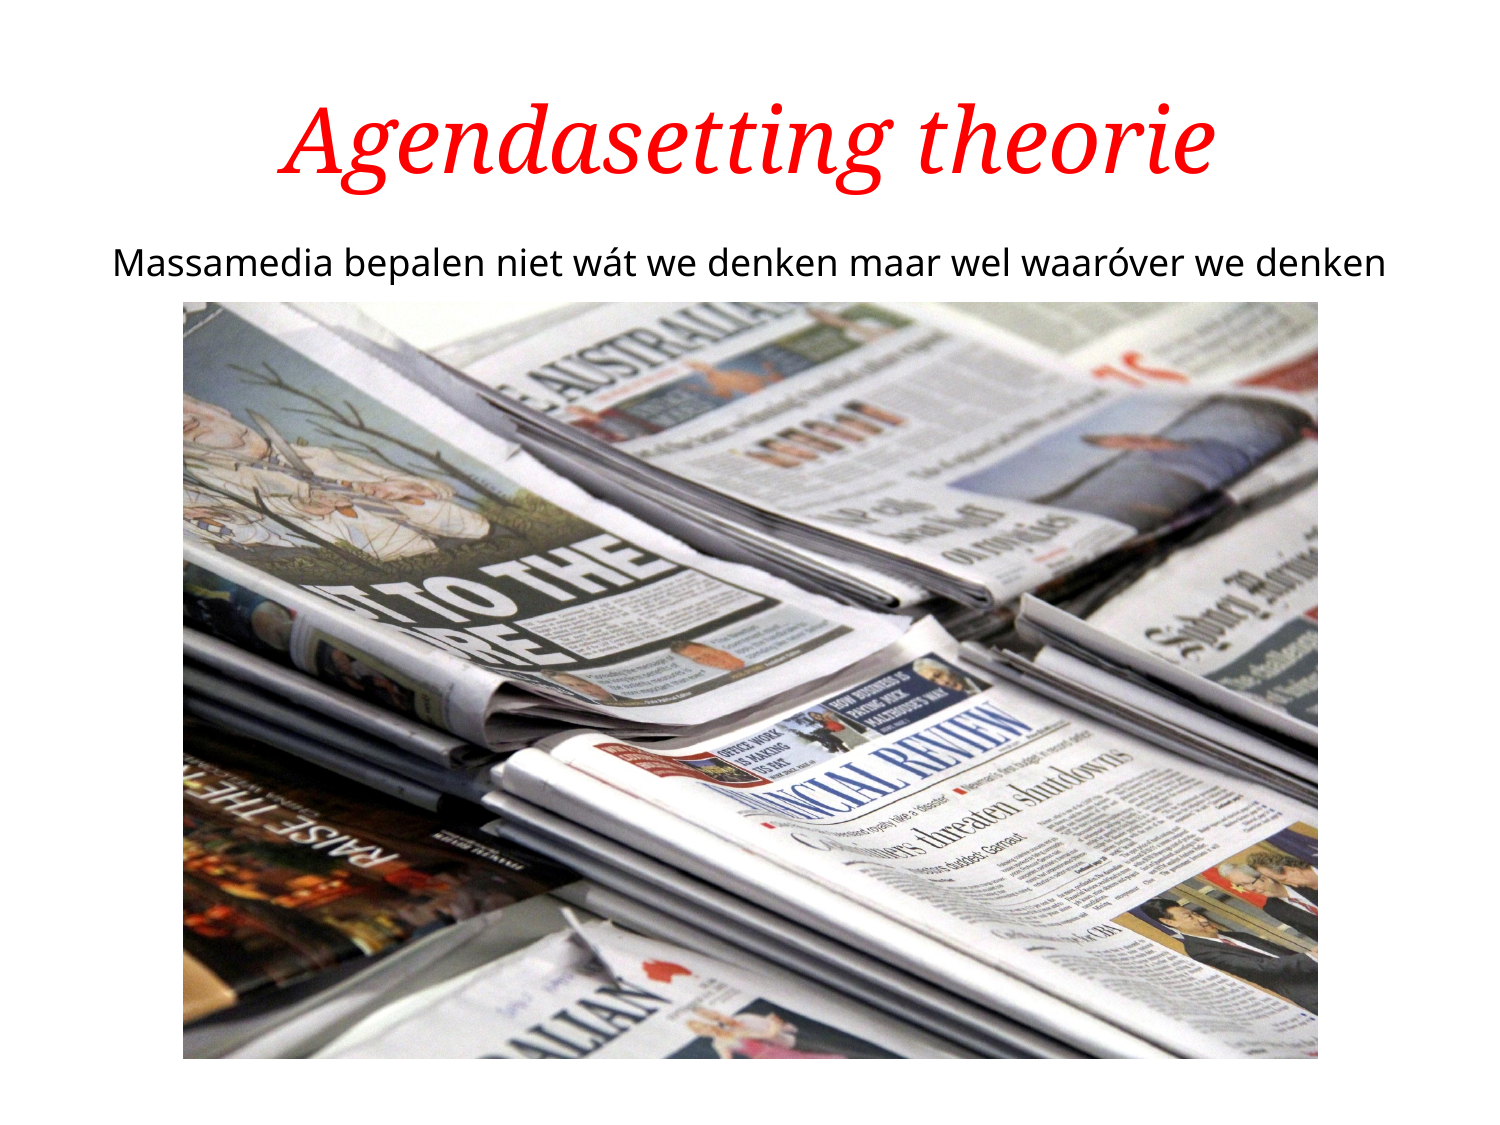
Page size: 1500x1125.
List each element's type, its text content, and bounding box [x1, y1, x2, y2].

title Agendasetting theorie [75, 42, 1425, 231]
picture [182, 302, 1318, 1059]
text_box Massamedia bepalen niet wát we denken maar wel waaróver we denken [0, 231, 1500, 292]
